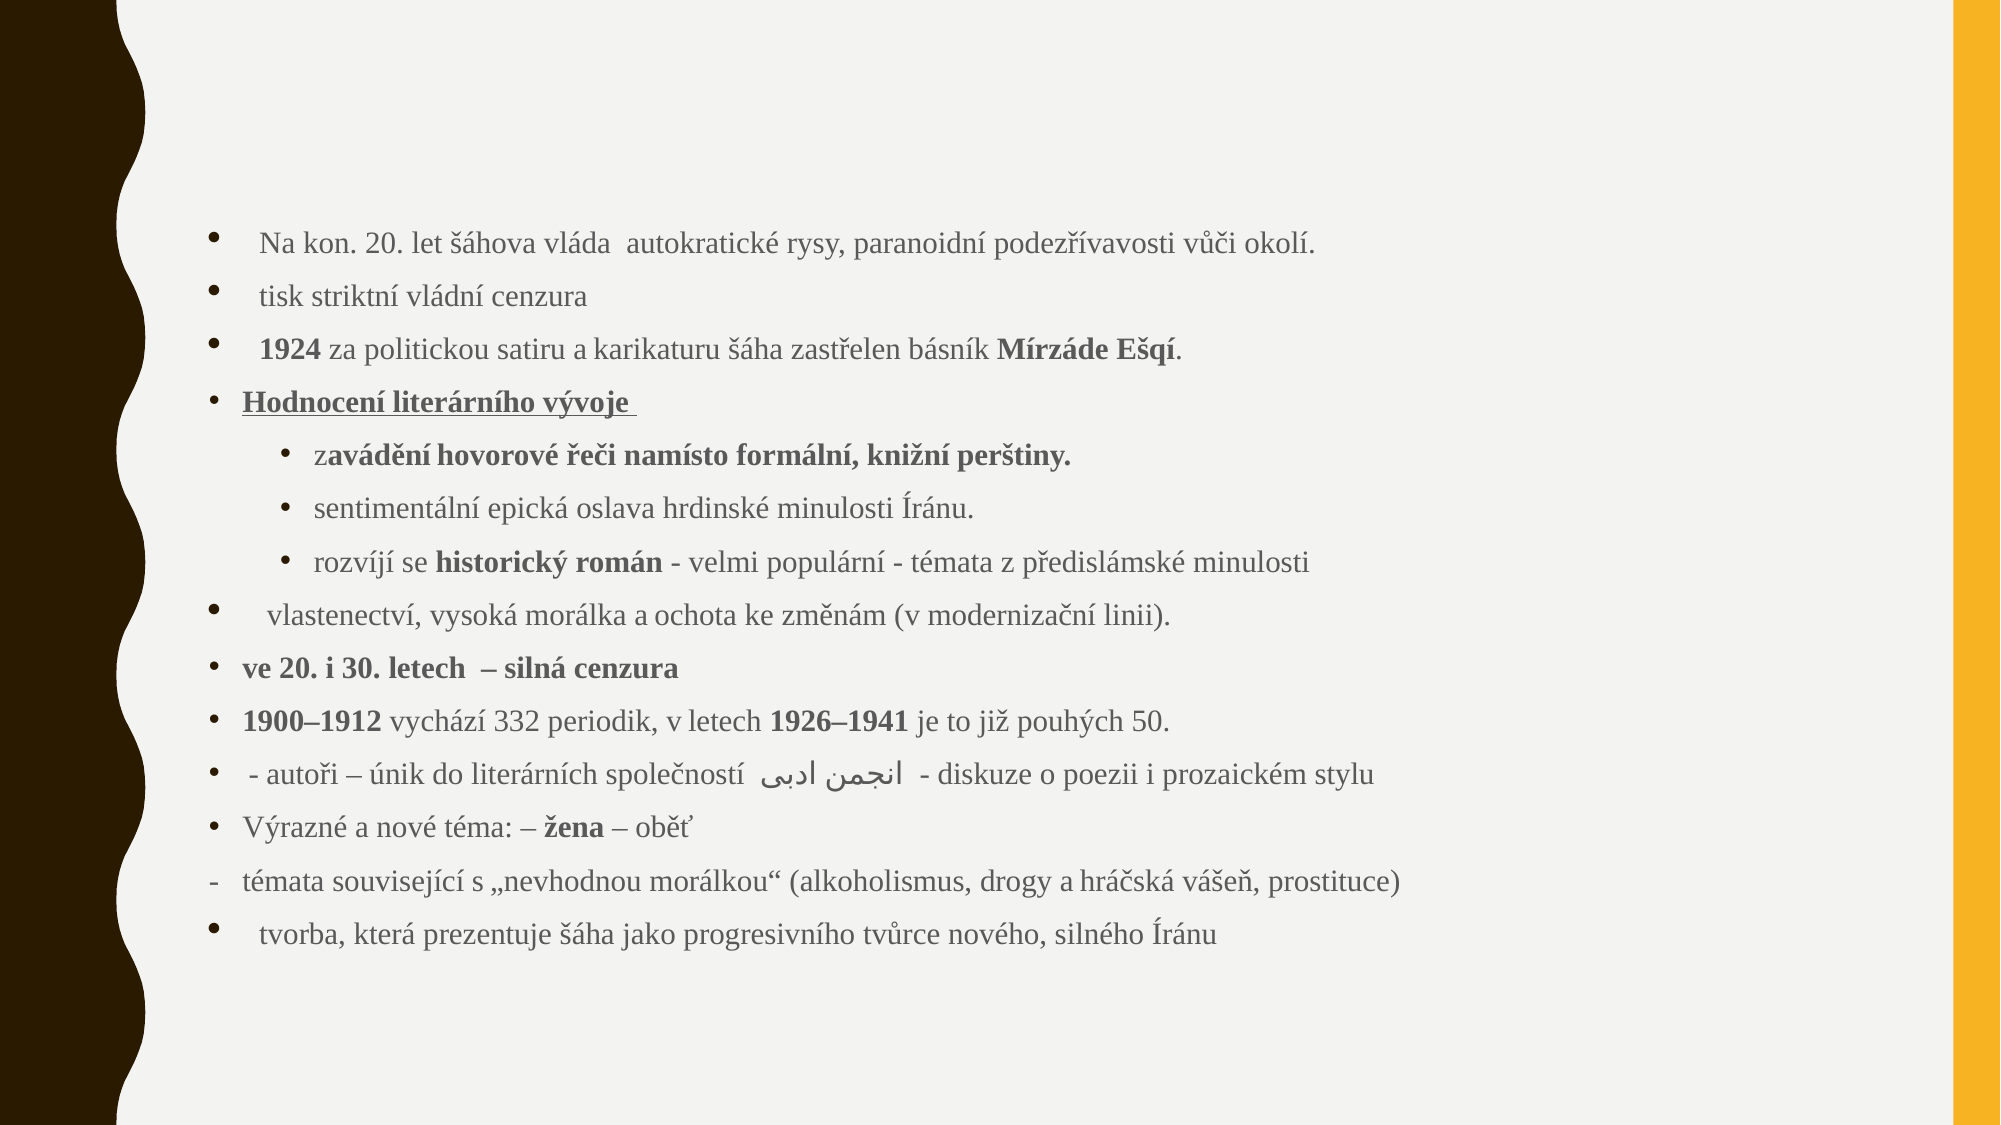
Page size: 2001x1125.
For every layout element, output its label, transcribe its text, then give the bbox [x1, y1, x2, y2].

list Na kon. 20. let šáhova vláda autokratické rysy, paranoidní podezřívavosti vůči okolí. tisk striktní vládní cenzura 1924 za politickou satiru a karikaturu šáha zastřelen básník Mírzáde Ešqí. Hodnocení literárního vývoje zavádění hovorové řeči namísto formální, knižní perštiny. sentimentální epická oslava hrdinské minulosti Íránu. rozvíjí se historický román - velmi populární - témata z předislámské minulosti vlastenectví, vysoká morálka a ochota ke změnám (v modernizační linii). ve 20. i 30. letech – silná cenzura 1900–1912 vychází 332 periodik, v letech 1926–1941 je to již pouhých 50. - autoři – únik do literárních společností انجمن ادبی - diskuze o poezii i prozaickém stylu Výrazné a nové téma: – žena – oběť - témata související s „nevhodnou morálkou“ (alkoholismus, drogy a hráčská vášeň, prostituce) tvorba, která prezentuje šáha jako progresivního tvůrce nového, silného Íránu [193, 210, 1875, 965]
